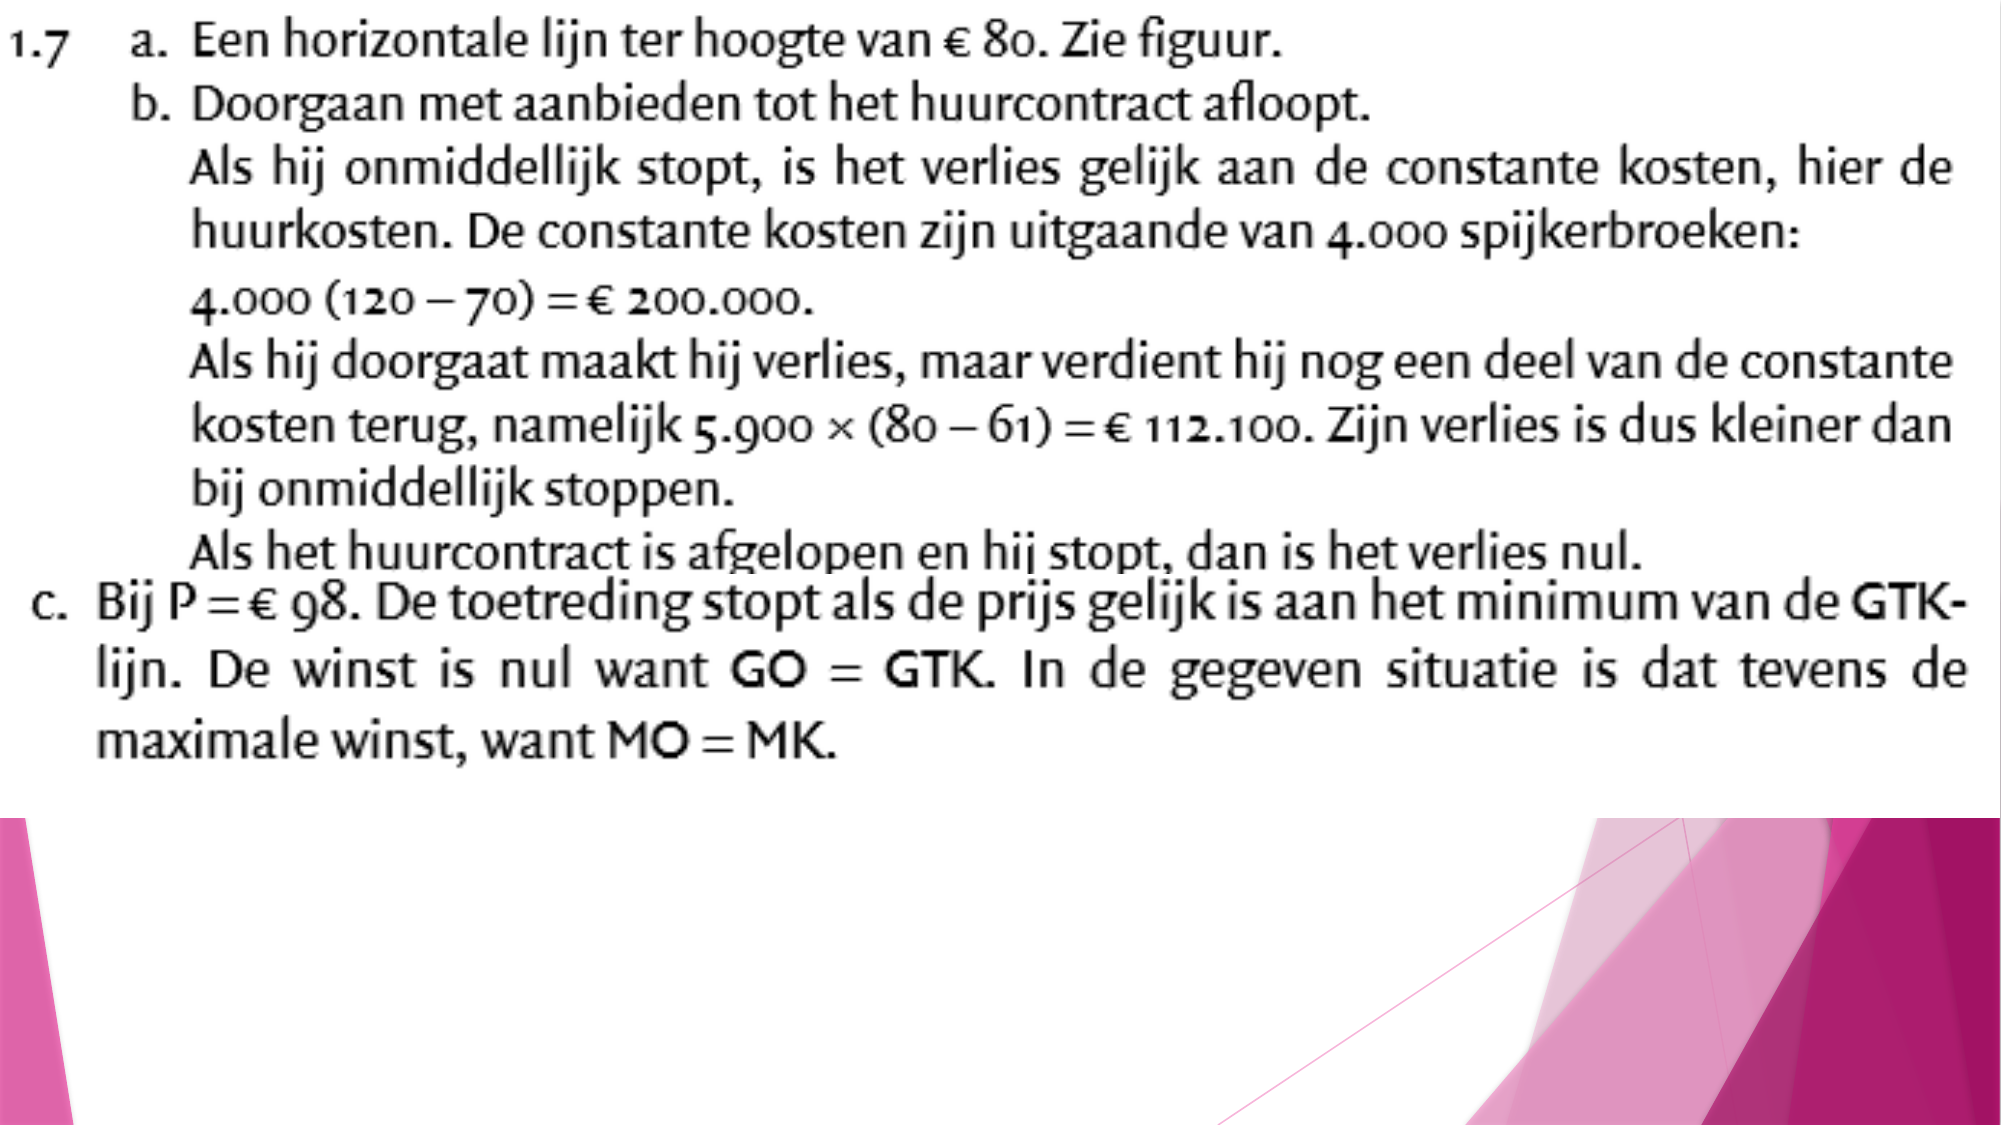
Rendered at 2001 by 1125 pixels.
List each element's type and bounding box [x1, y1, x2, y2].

picture [0, 0, 2000, 819]
